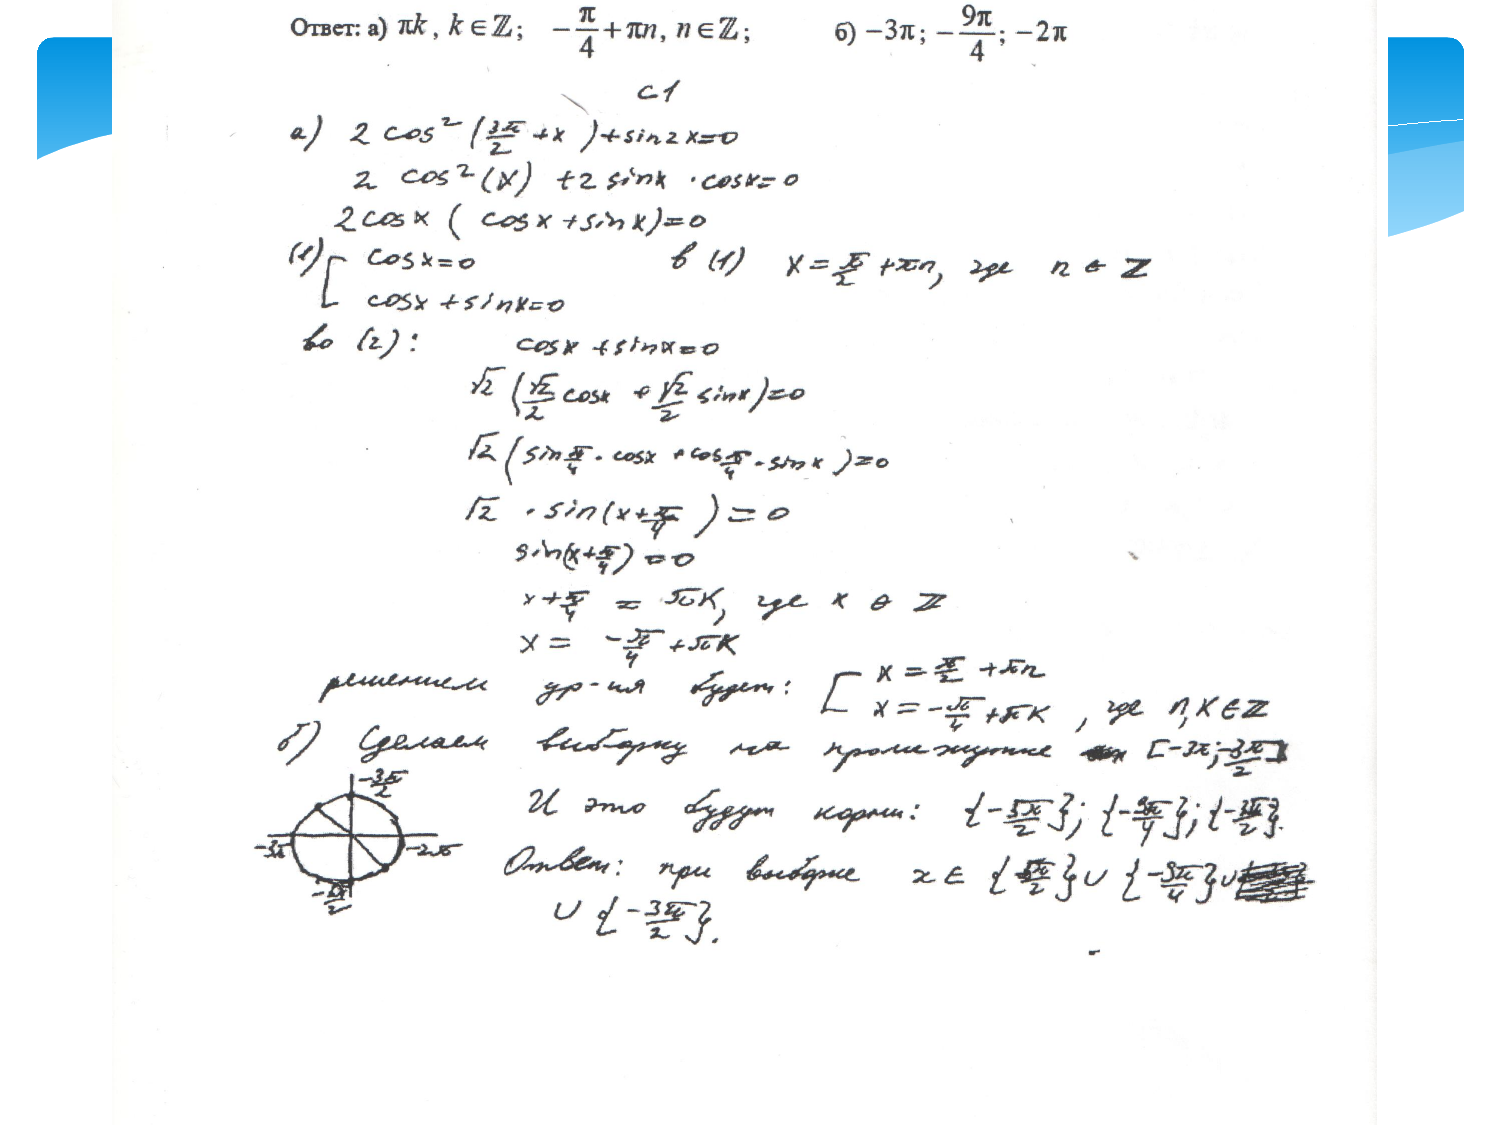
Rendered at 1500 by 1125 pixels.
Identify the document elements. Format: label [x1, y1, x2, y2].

picture [112, 0, 1388, 1125]
